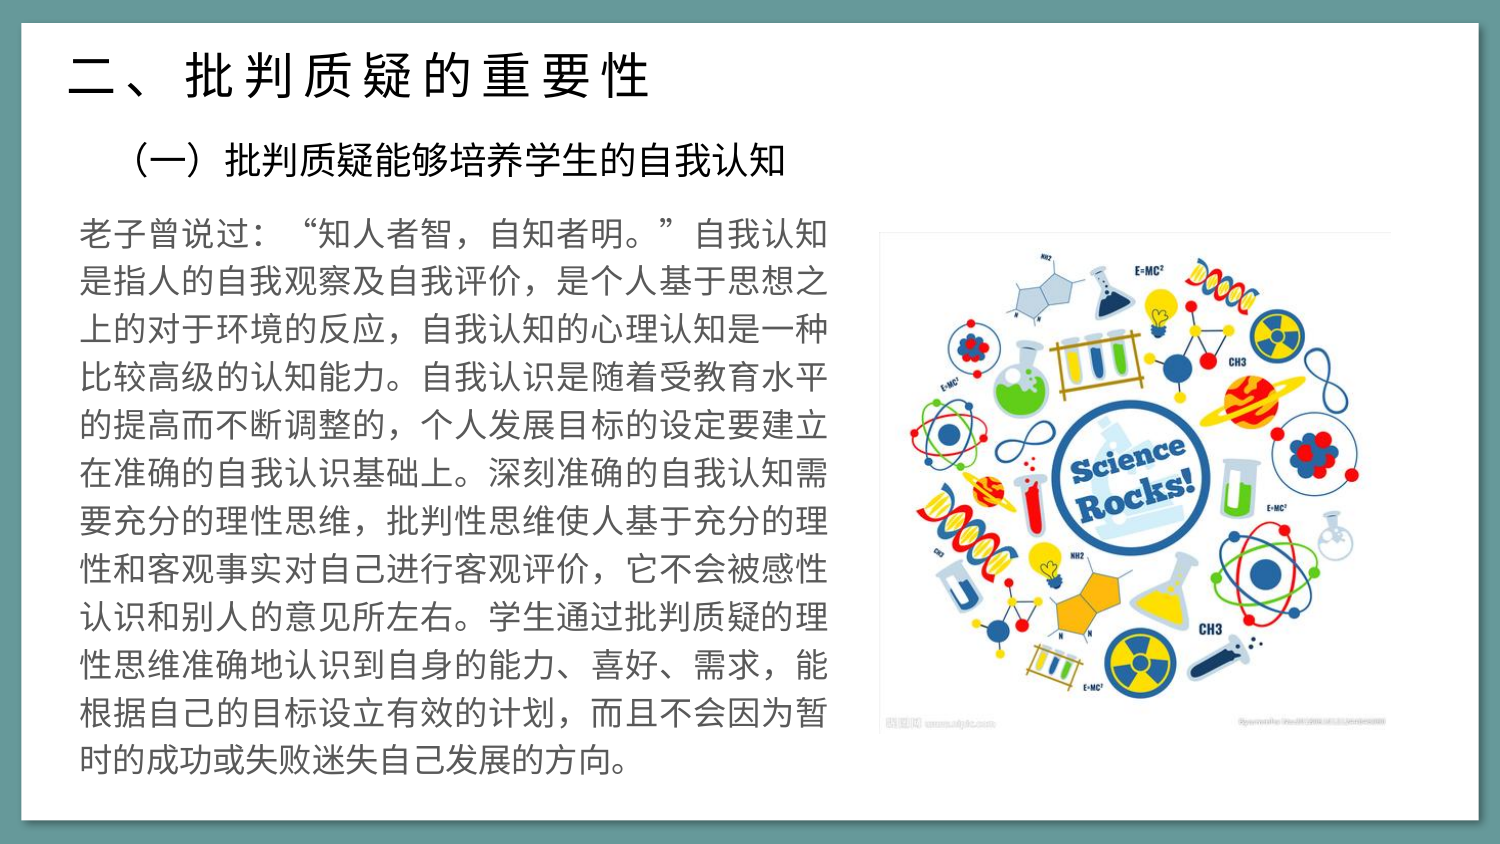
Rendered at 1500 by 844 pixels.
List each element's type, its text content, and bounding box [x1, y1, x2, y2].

text_box （一）批判质疑能够培养学生的自我认知 [96, 129, 802, 190]
text_box 二、批判质疑的重要性 [53, 38, 753, 112]
picture [879, 232, 1391, 734]
text_box 老子曾说过：“知人者智，自知者明。”自我认知是指人的自我观察及自我评价，是个人基于思想之上的对于环境的反应，自我认知的心理认知是一种比较高级的认知能力。自我认识是随着受教育水平的提高而不断调整的，个人发展目标的设定要建立在准确的自我认识基础上。深刻准确的自我认知需要充分的理性思维，批判性思维使人基于充分的理性和客观事实对自己进行客观评价，它不会被感性认识和别人的意见所左右。学生通过批判质疑的理性思维准确地认识到自身的能力、喜好、需求，能根据自己的目标设立有效的计划，而且不会因为暂时的成功或失败迷失自己发展的方向。 [64, 197, 844, 787]
